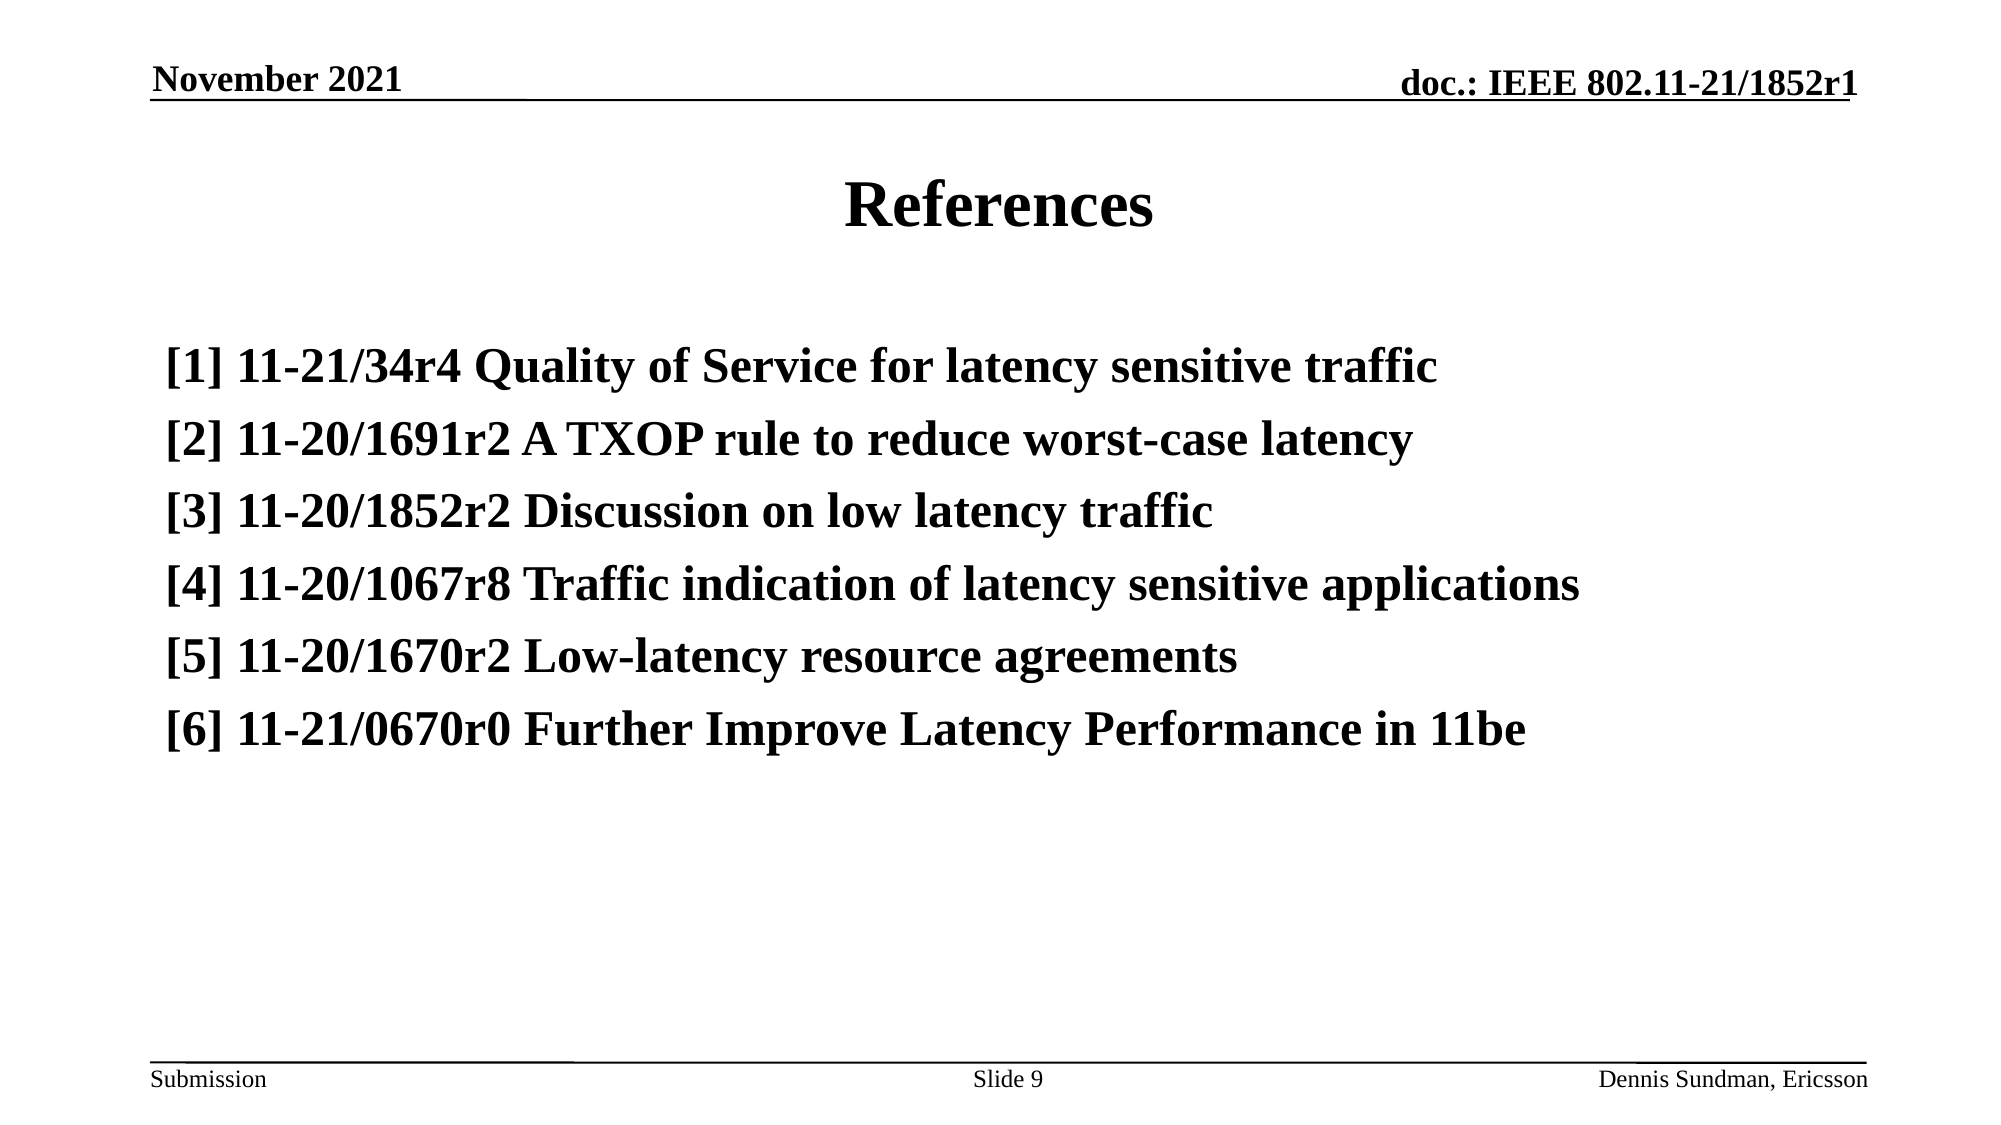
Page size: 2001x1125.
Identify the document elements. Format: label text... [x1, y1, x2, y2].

slide_number Slide 9 [950, 1061, 1067, 1123]
footer Dennis Sundman, Ericsson [1171, 1061, 1869, 1093]
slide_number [152, 54, 563, 100]
title References [149, 112, 1850, 288]
list [1] 11-21/34r4 Quality of Service for latency sensitive traffic [2] 11-20/1691r2 A TXOP rule to reduce worst-case latency [3] 11-20/1852r2 Discussion on low latency traffic [4] 11-20/1067r8 Traffic indication of latency sensitive applications [5] 11-20/1670r2 Low-latency resource agreements [6] 11-21/0670r0 Further Improve Latency Performance in 11be [149, 324, 1850, 1000]
